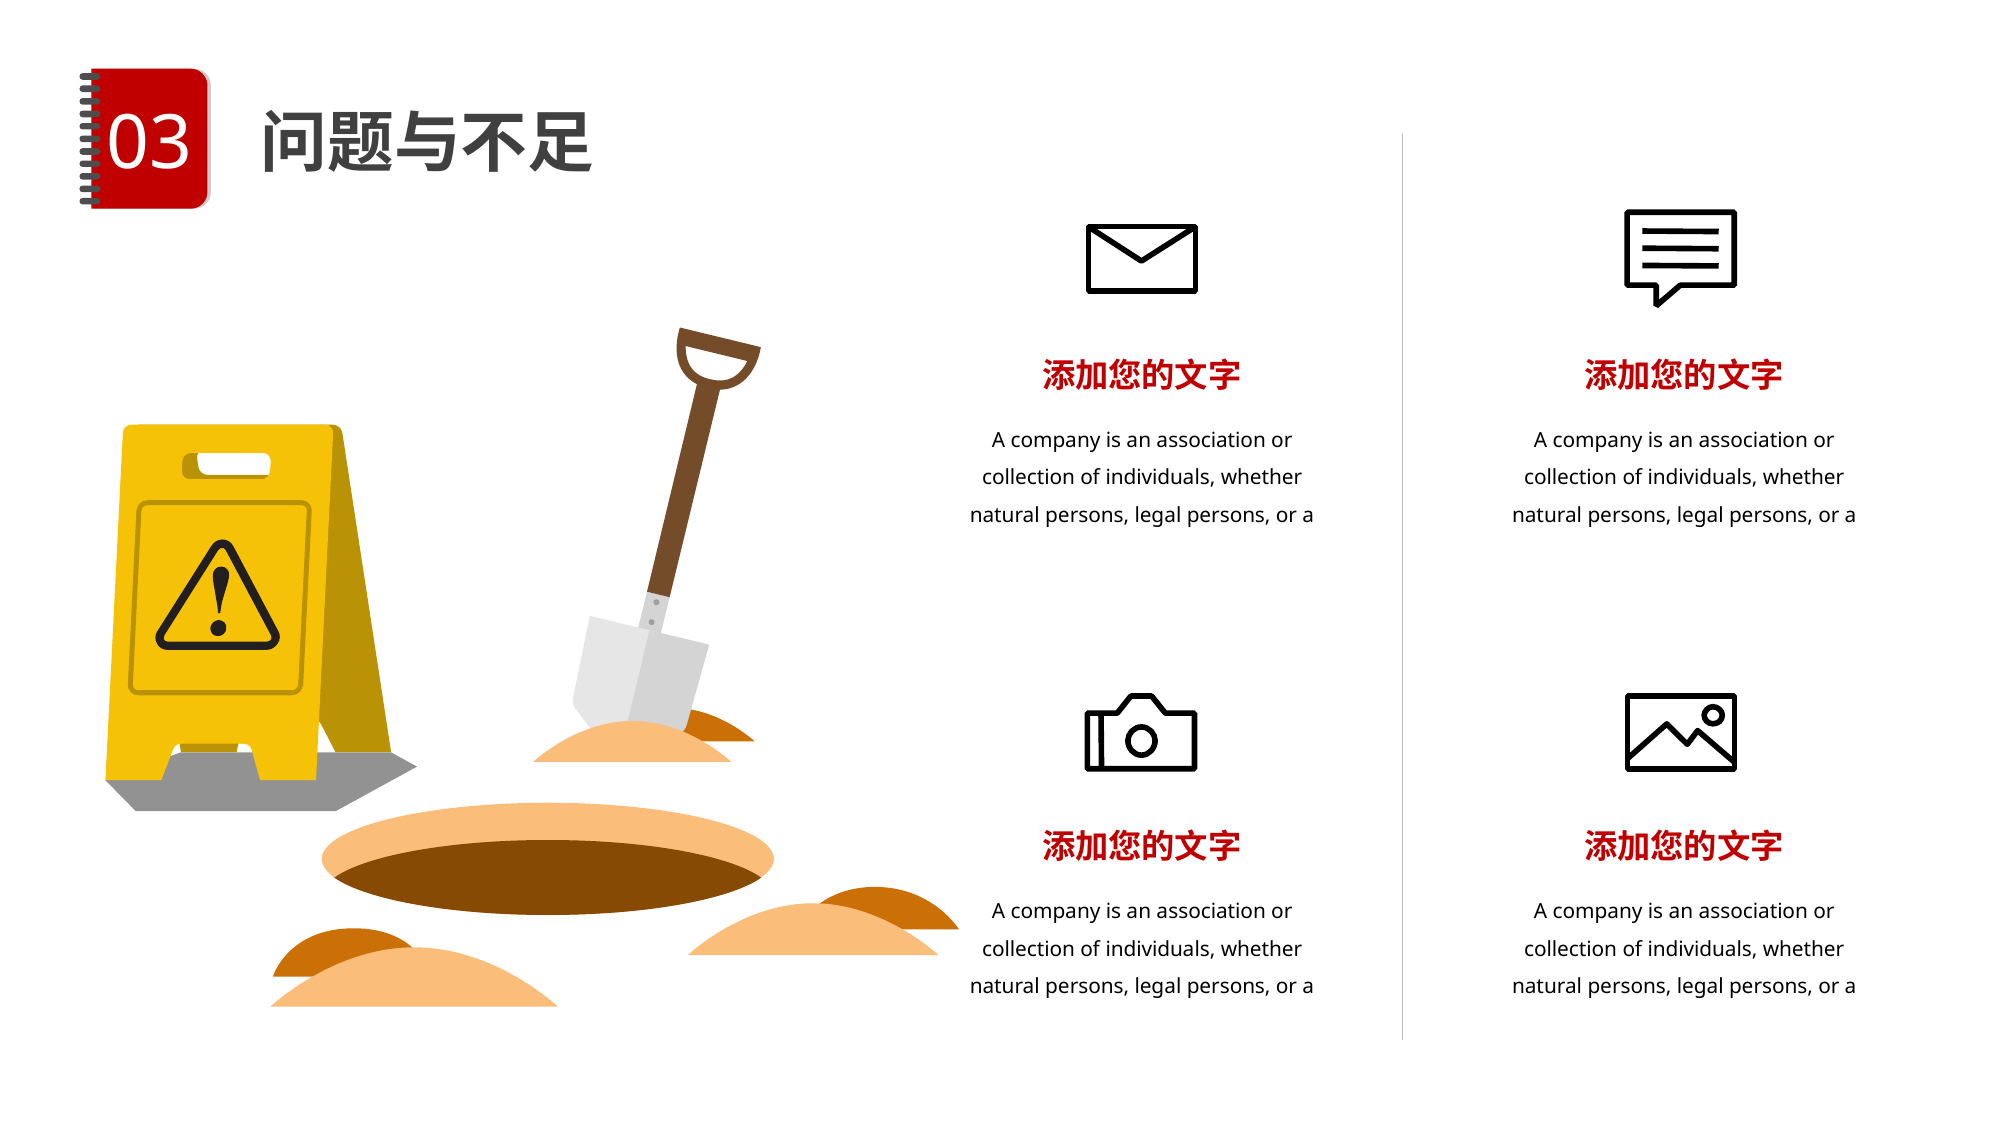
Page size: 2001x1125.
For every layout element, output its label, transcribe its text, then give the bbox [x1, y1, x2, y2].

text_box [79, 68, 211, 209]
text_box 问题与不足 [245, 92, 610, 188]
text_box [945, 695, 1339, 1007]
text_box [1487, 212, 1881, 536]
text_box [945, 226, 1339, 536]
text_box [105, 327, 960, 1007]
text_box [1487, 695, 1881, 1007]
